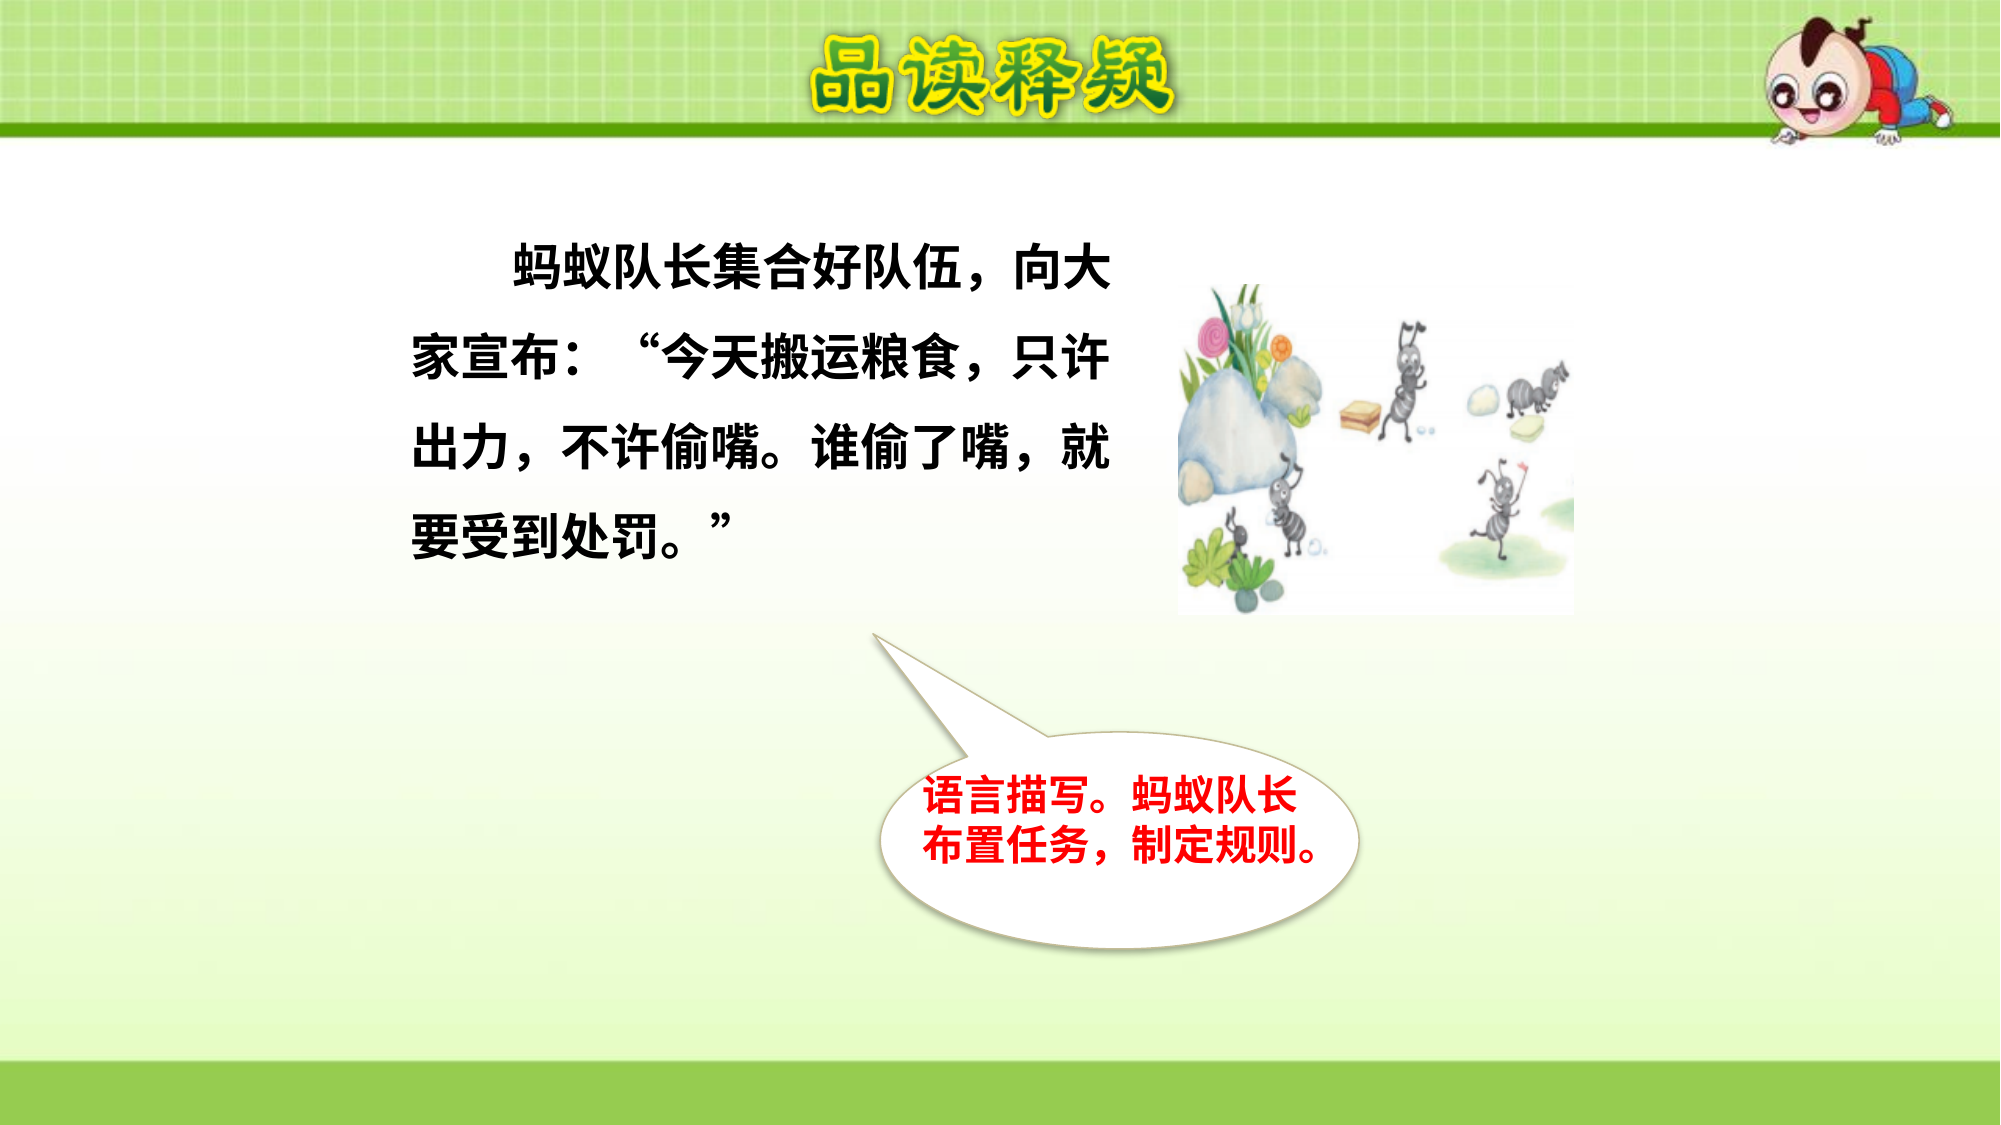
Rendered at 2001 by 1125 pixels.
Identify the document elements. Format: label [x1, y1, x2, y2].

text_box [879, 731, 1360, 950]
text_box [395, 197, 1574, 616]
picture [0, 0, 2000, 1125]
